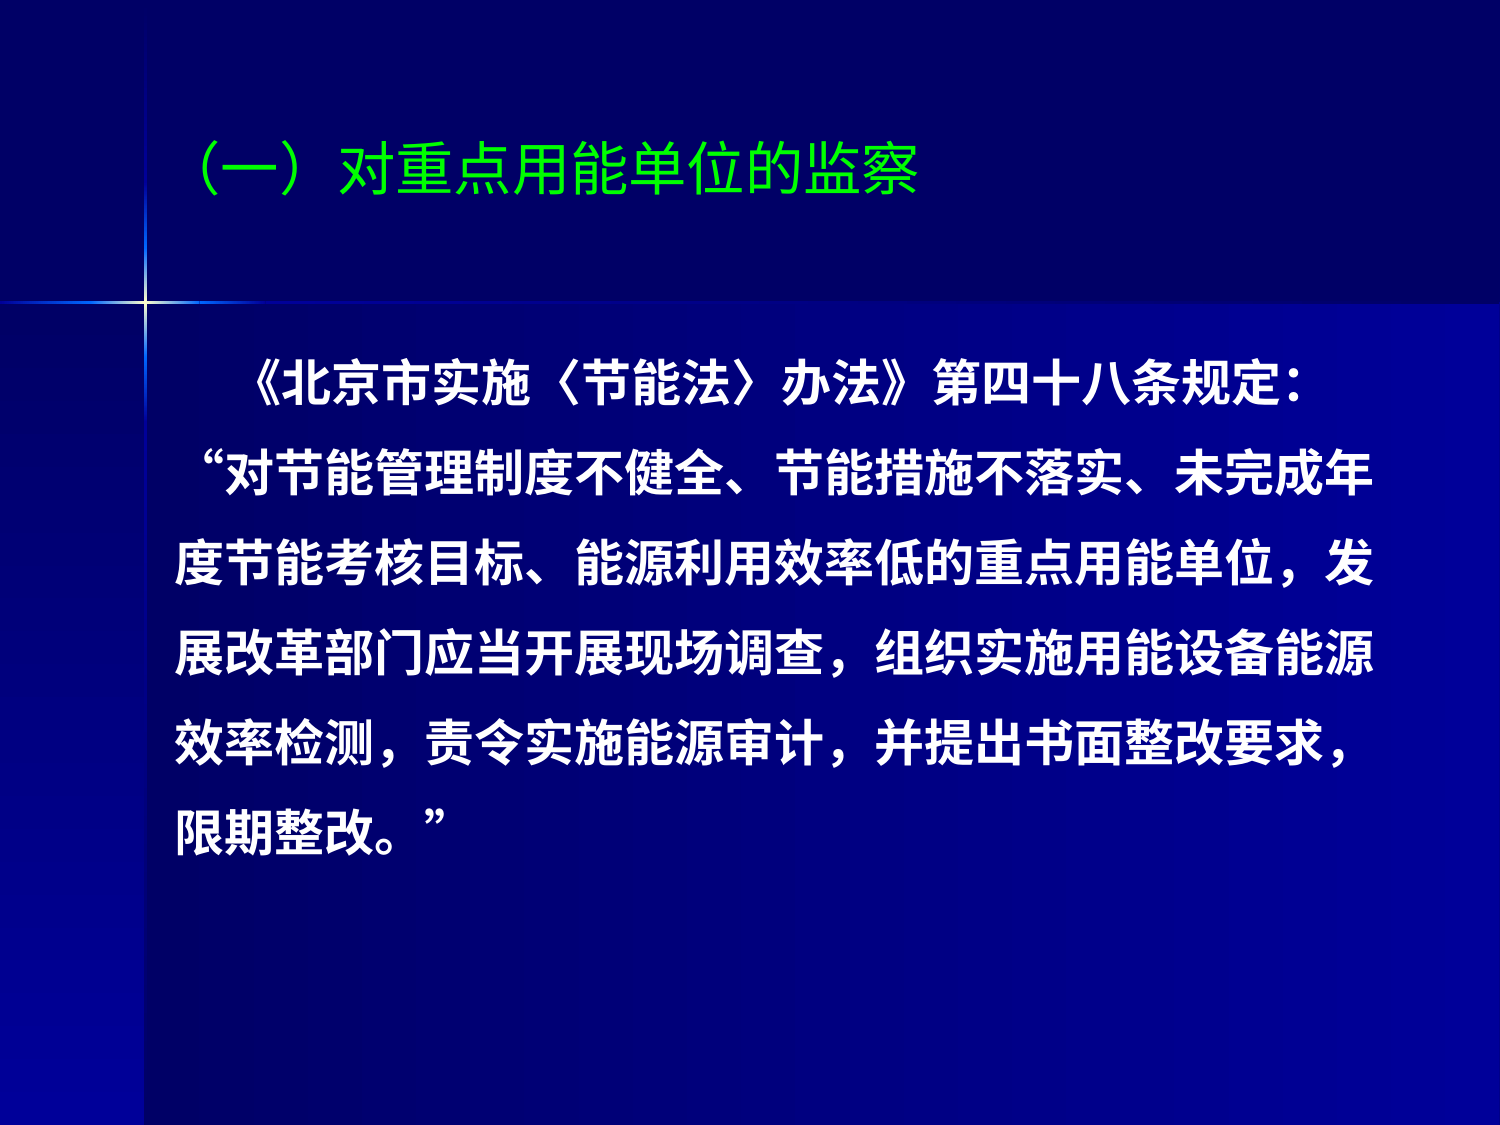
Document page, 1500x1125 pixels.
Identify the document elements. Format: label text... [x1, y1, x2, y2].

title （一）对重点用能单位的监察 [147, 49, 1413, 286]
list 《北京市实施〈节能法〉办法》第四十八条规定：“对节能管理制度不健全、节能措施不落实、未完成年度节能考核目标、能源利用效率低的重点用能单位，发展改革部门应当开展现场调查，组织实施用能设备能源效率检测，责令实施能源审计，并提出书面整改要求，限期整改。” [159, 314, 1413, 1001]
